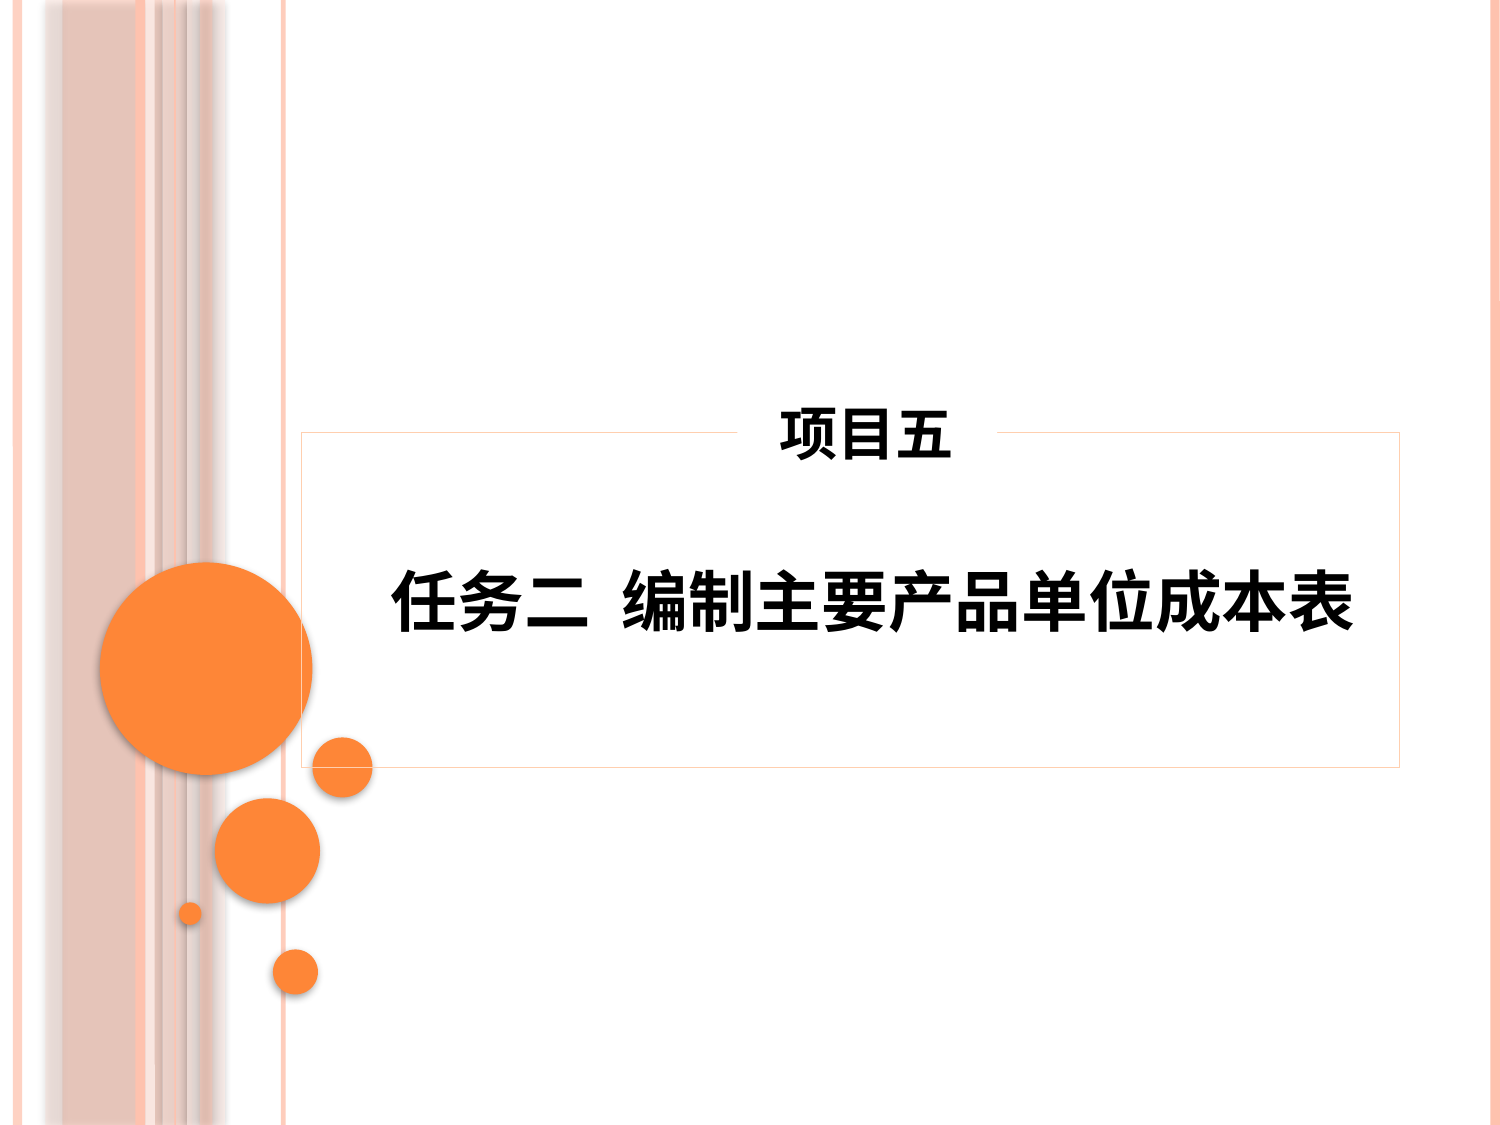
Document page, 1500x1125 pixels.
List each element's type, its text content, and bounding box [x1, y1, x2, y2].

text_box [249, 228, 1251, 897]
text_box 任务二 编制主要产品单位成本表 [1257, 432, 1400, 768]
